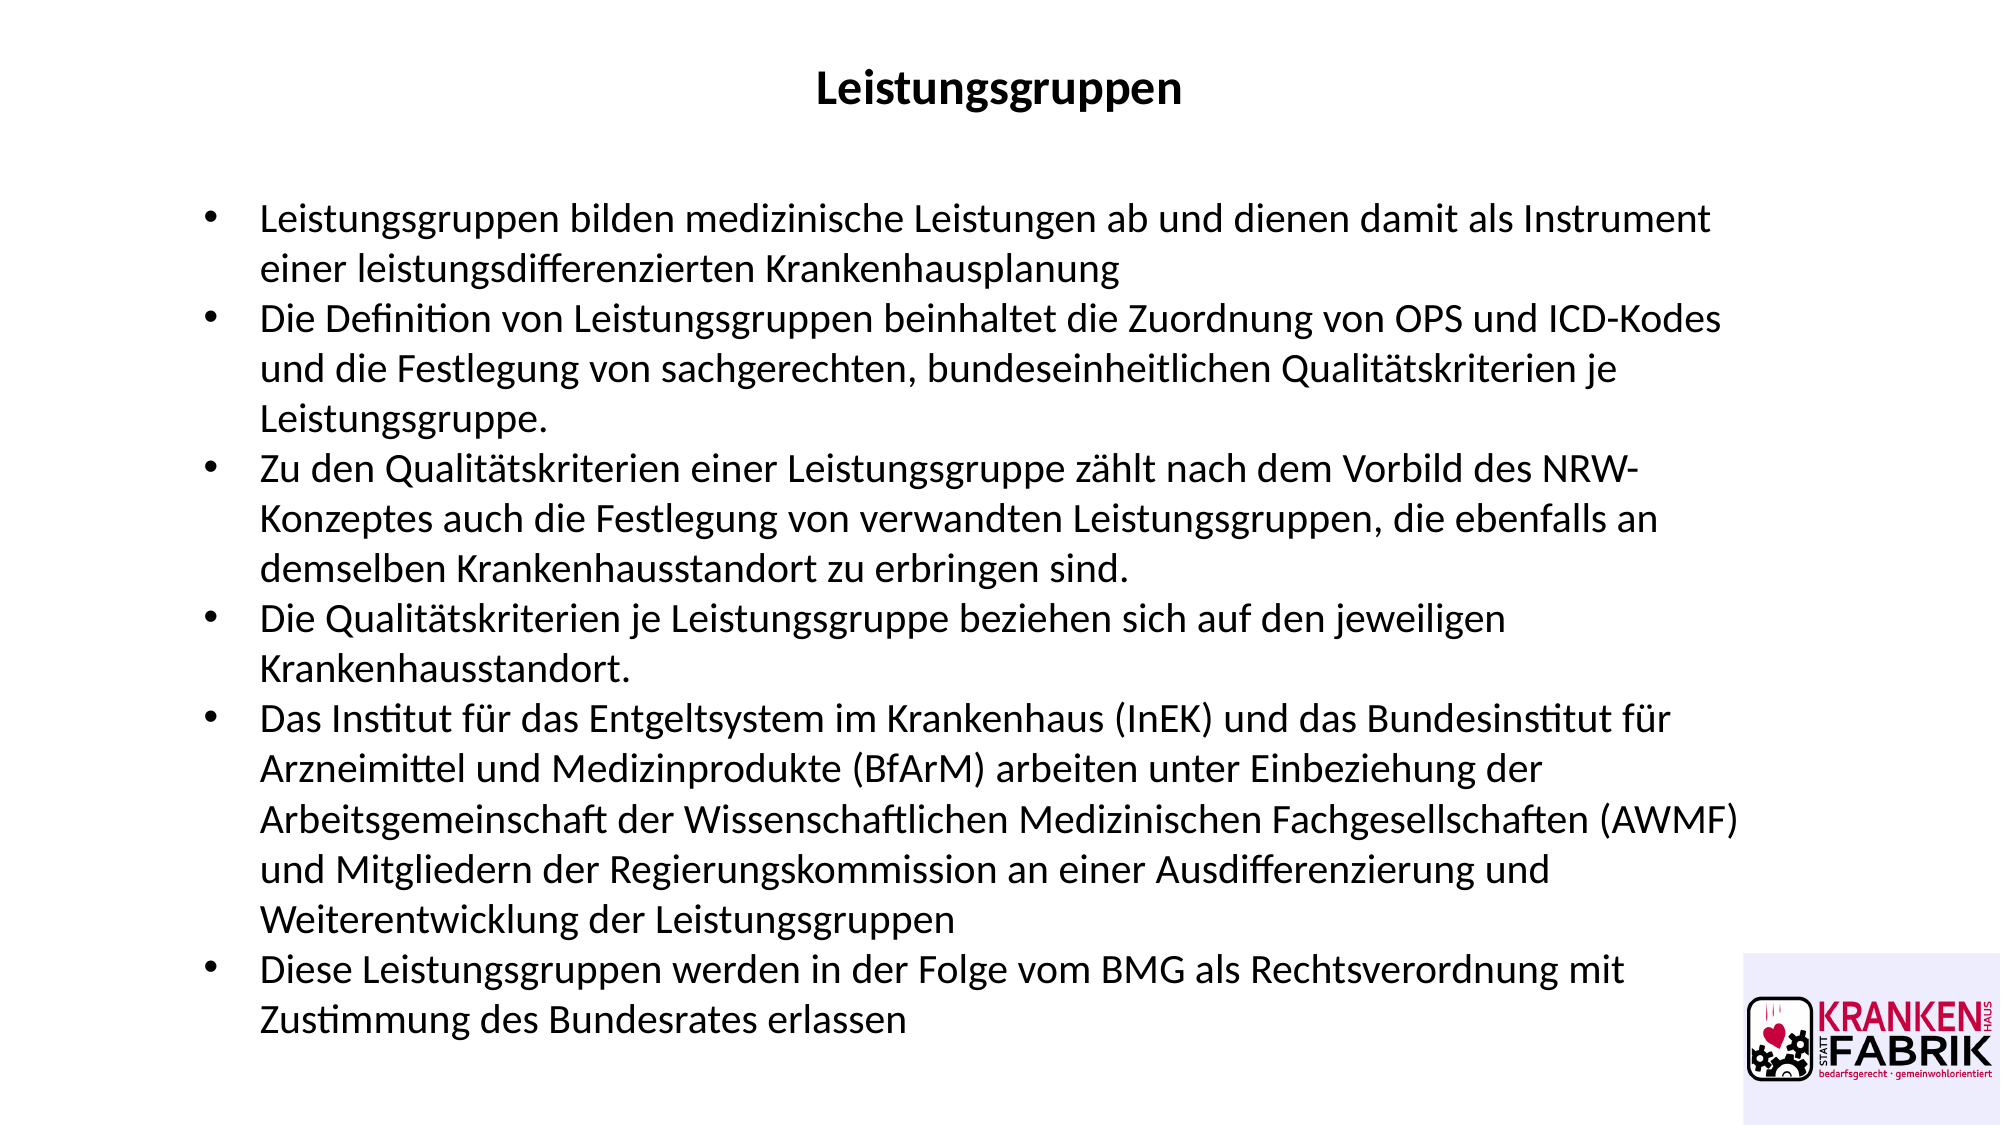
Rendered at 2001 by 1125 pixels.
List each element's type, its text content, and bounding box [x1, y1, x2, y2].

text_box Leistungsgruppen [576, 47, 1423, 122]
text_box Leistungsgruppen bilden medizinische Leistungen ab und dienen damit als Instrument einer leistungsdifferenzierten Krankenhausplanung Die Definition von Leistungsgruppen beinhaltet die Zuordnung von OPS und ICD-Kodes und die Festlegung von sachgerechten, bundeseinheitlichen Qualitätskriterien je Leistungsgruppe. Zu den Qualitätskriterien einer Leistungsgruppe zählt nach dem Vorbild des NRW-Konzeptes auch die Festlegung von verwandten Leistungsgruppen, die ebenfalls an demselben Krankenhausstandort zu erbringen sind. Die Qualitätskriterien je Leistungsgruppe beziehen sich auf den jeweiligen Krankenhausstandort. Das Institut für das Entgeltsystem im Krankenhaus (InEK) und das Bundesinstitut für Arzneimittel und Medizinprodukte (BfArM) arbeiten unter Einbeziehung der Arbeitsgemeinschaft der Wissenschaftlichen Medizinischen Fachgesellschaften (AWMF) und Mitgliedern der Regierungskommission an einer Ausdifferenzierung und Weiterentwicklung der Leistungsgruppen Diese Leistungsgruppen werden in der Folge vom BMG als Rechtsverordnung mit Zustimmung des Bundesrates erlassen [188, 183, 1812, 1049]
picture [1743, 953, 2000, 1125]
